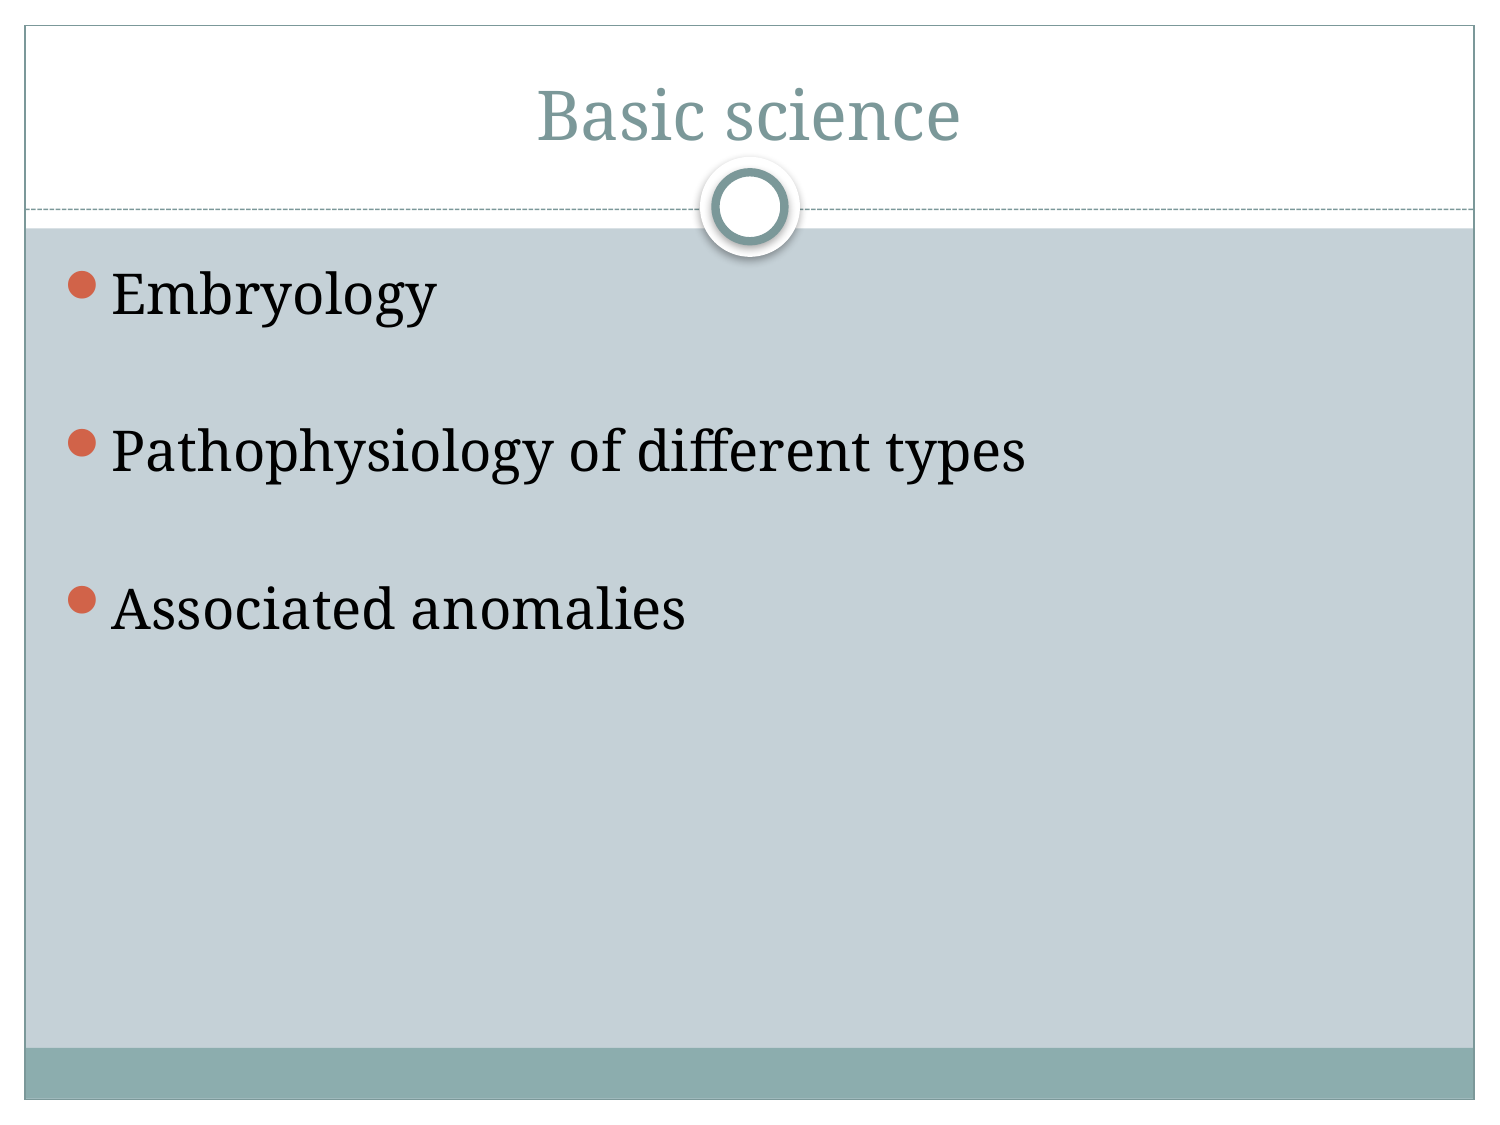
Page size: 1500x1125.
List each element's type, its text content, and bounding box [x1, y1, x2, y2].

title Basic science [49, 37, 1450, 162]
list Embryology Pathophysiology of different types Associated anomalies [49, 250, 1445, 1001]
